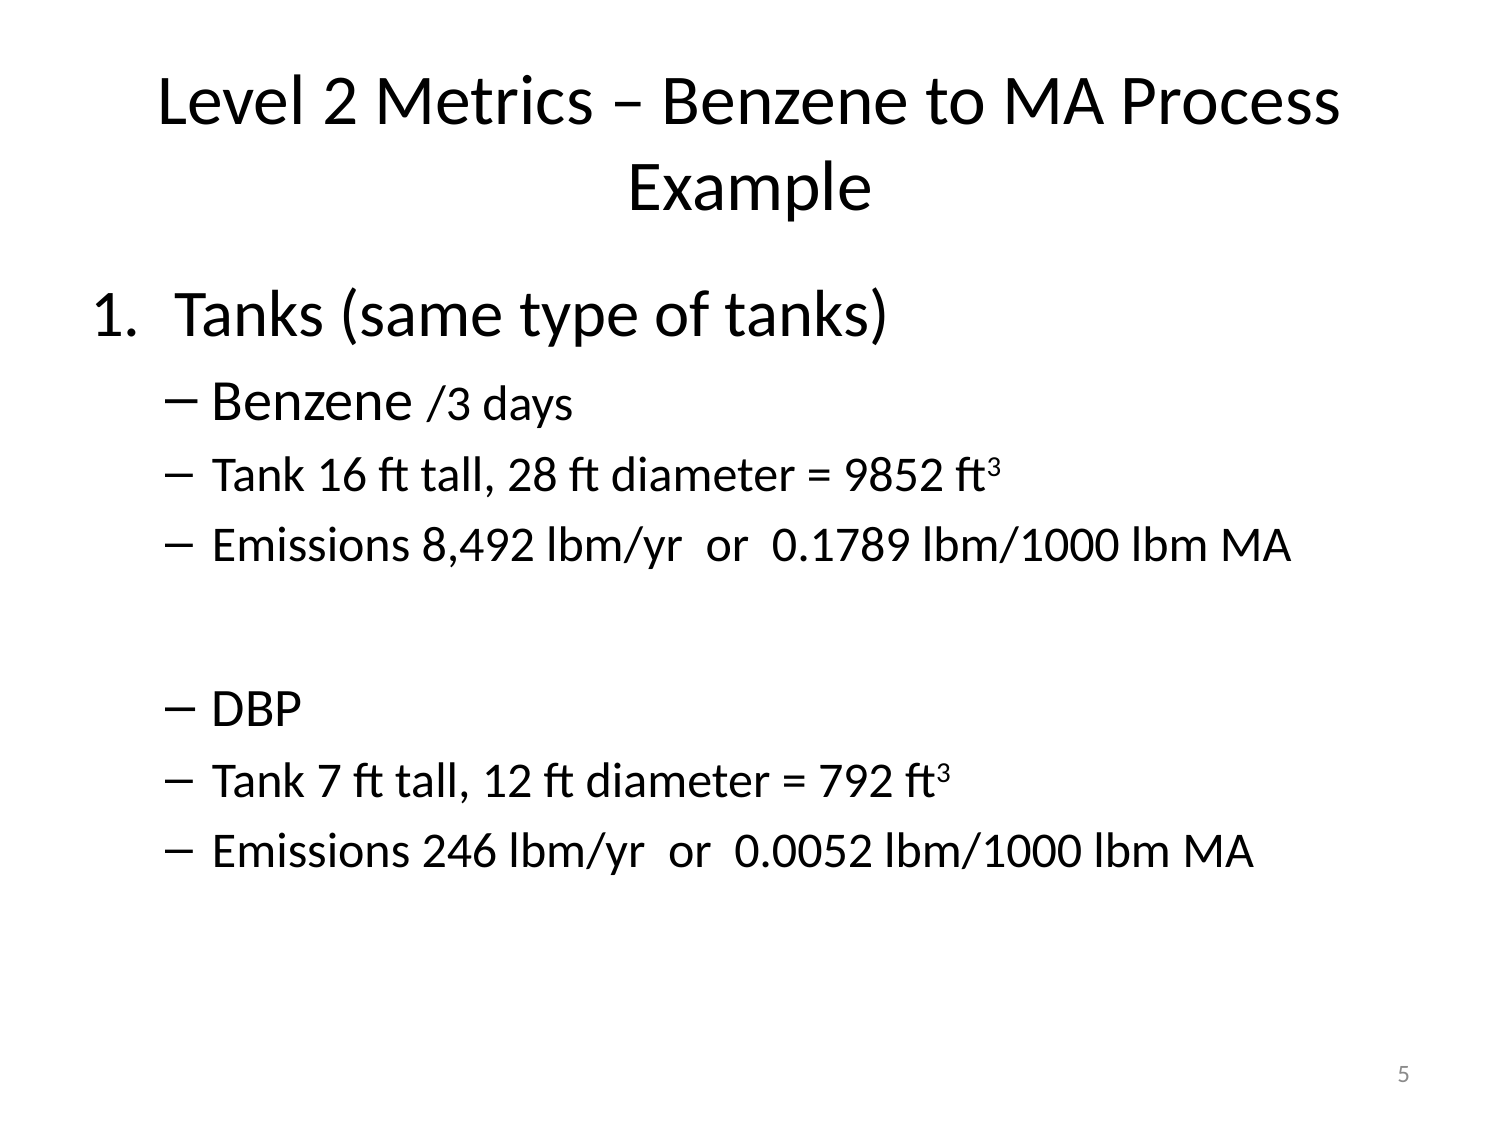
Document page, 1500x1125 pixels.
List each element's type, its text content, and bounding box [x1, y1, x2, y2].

slide_number 5 [1074, 1042, 1425, 1103]
title Level 2 Metrics – Benzene to MA Process Example [75, 45, 1425, 233]
